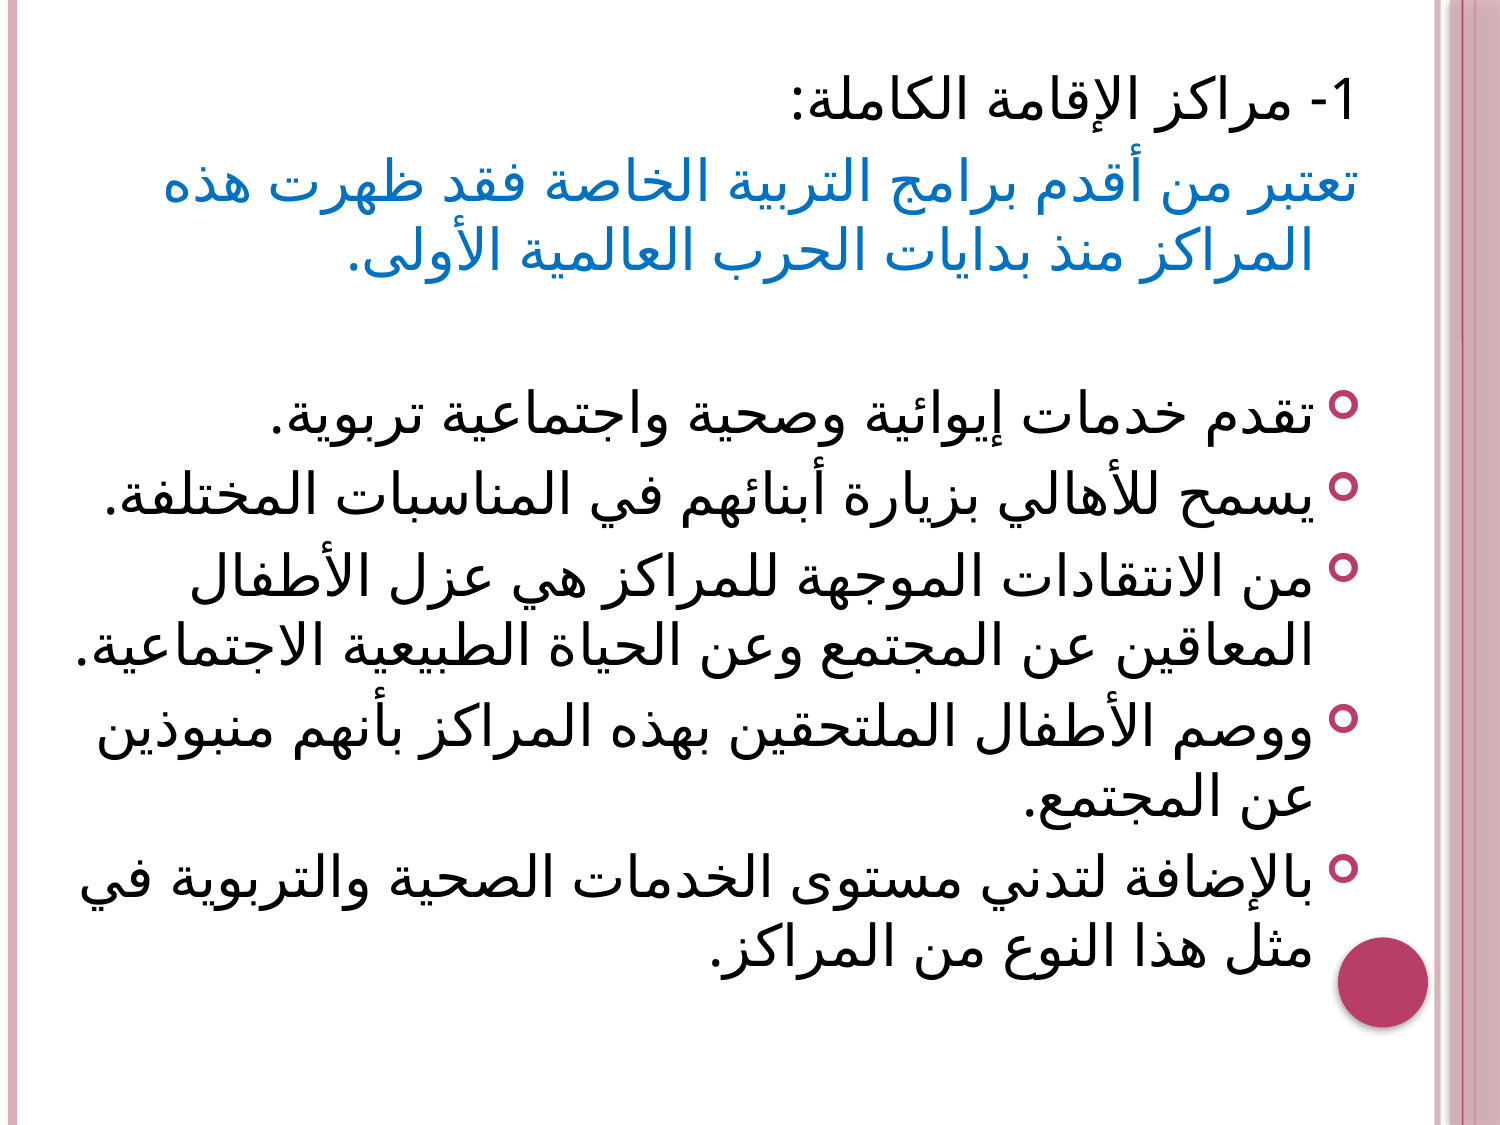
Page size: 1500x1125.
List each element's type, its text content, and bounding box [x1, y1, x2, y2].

list 1- مراكز الإقامة الكاملة: تعتبر من أقدم برامج التربية الخاصة فقد ظهرت هذه المراكز منذ بدايات الحرب العالمية الأولى. تقدم خدمات إيوائية وصحية واجتماعية تربوية. يسمح للأهالي بزيارة أبنائهم في المناسبات المختلفة. من الانتقادات الموجهة للمراكز هي عزل الأطفال المعاقين عن المجتمع وعن الحياة الطبيعية الاجتماعية. ووصم الأطفال الملتحقين بهذه المراكز بأنهم منبوذين عن المجتمع. بالإضافة لتدني مستوى الخدمات الصحية والتربوية في مثل هذا النوع من المراكز. [53, 54, 1376, 1008]
